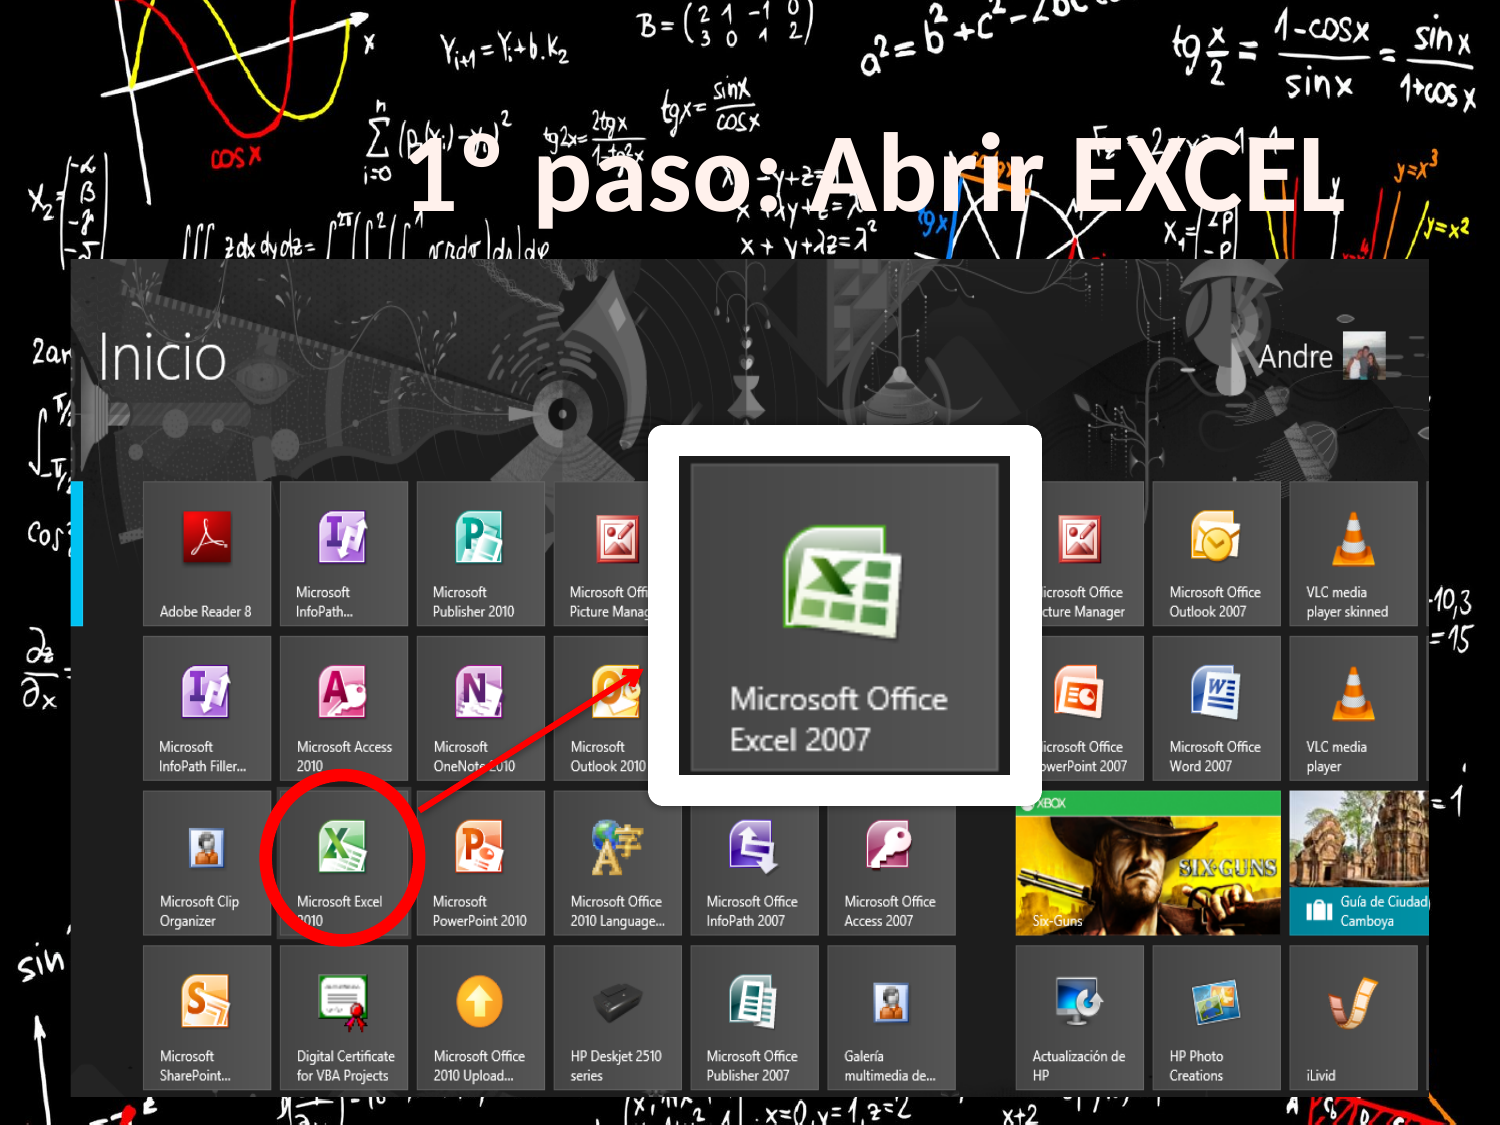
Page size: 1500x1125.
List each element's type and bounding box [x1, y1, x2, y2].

text_box [418, 668, 644, 811]
picture [0, 0, 1500, 1125]
